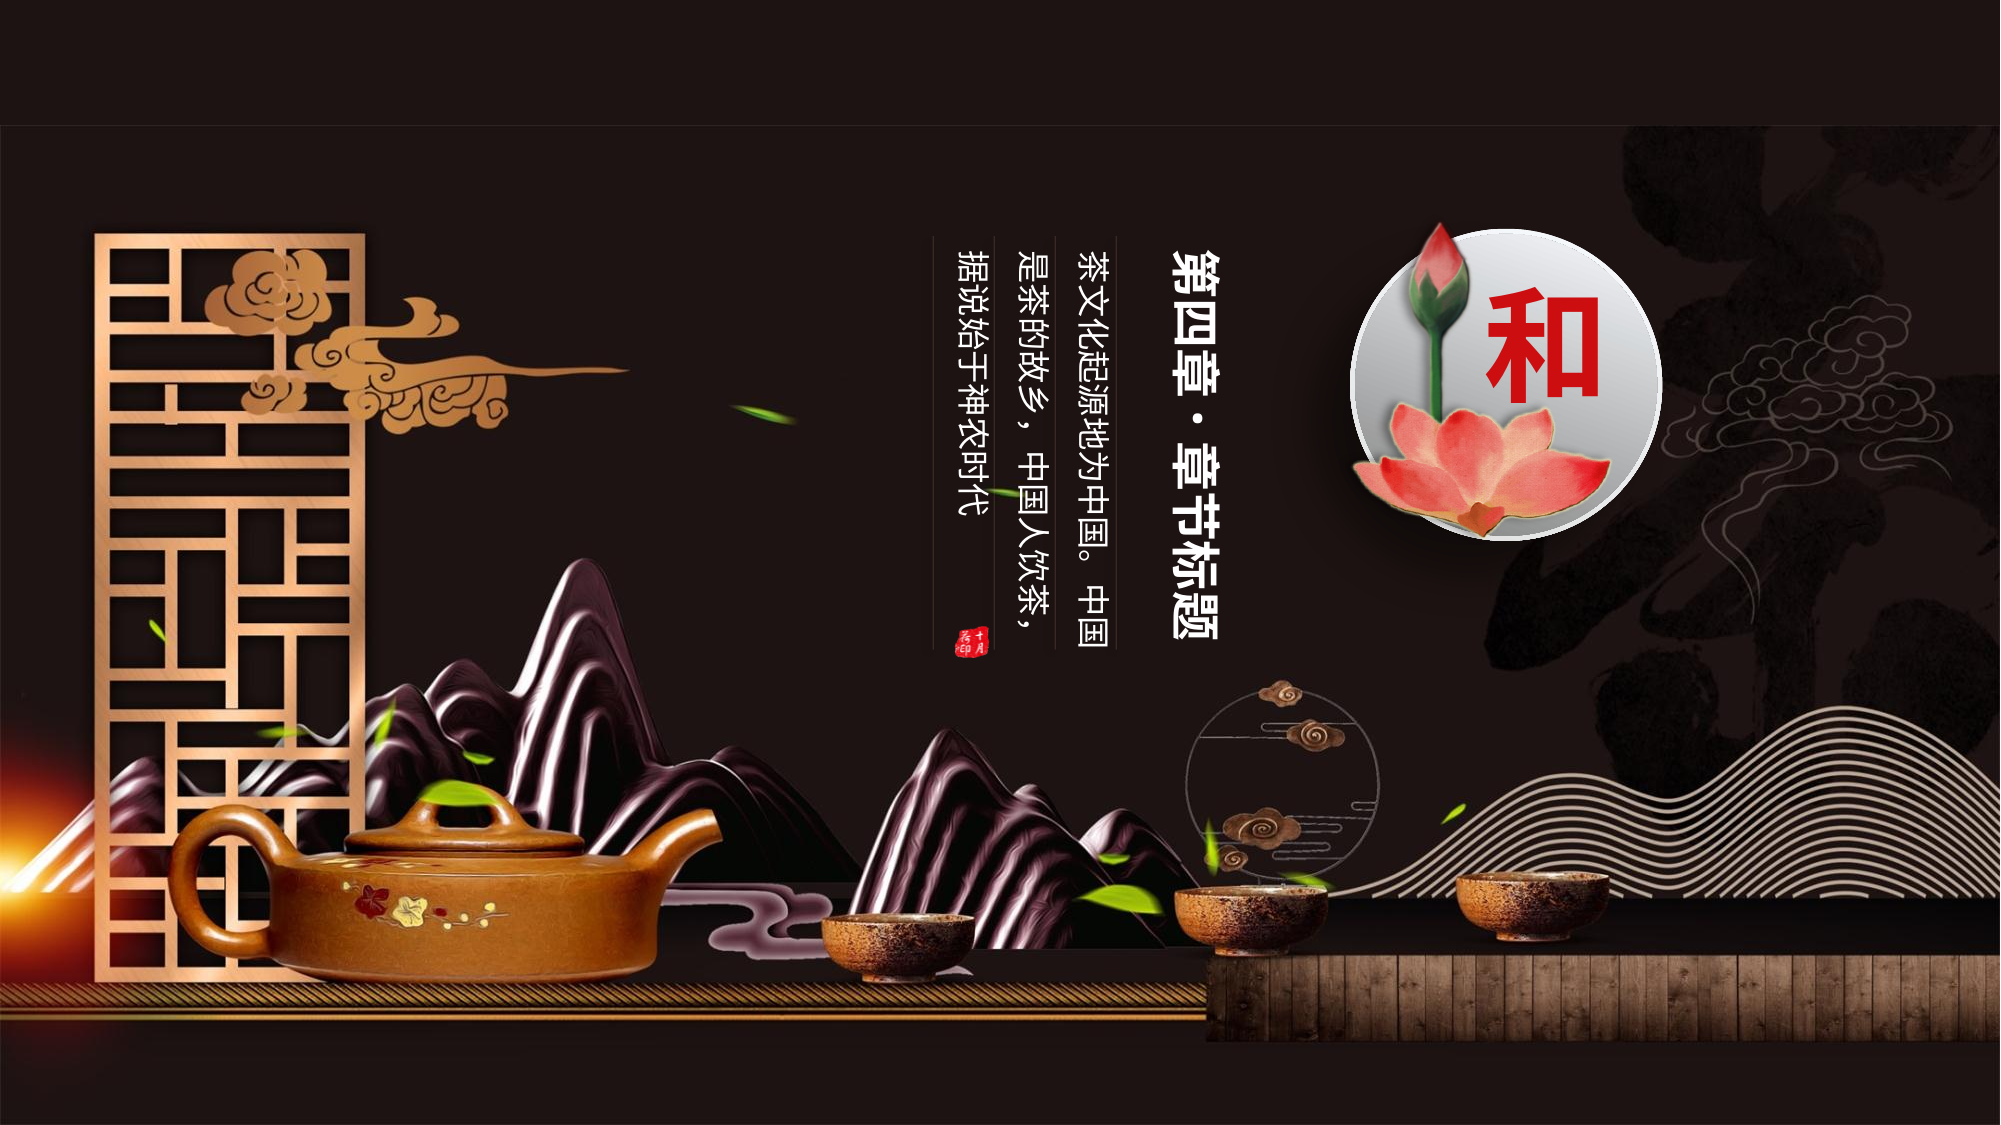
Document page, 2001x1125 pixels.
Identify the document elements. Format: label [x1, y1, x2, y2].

picture [0, 125, 2000, 1125]
text_box [1350, 218, 1663, 541]
text_box [933, 236, 1117, 650]
